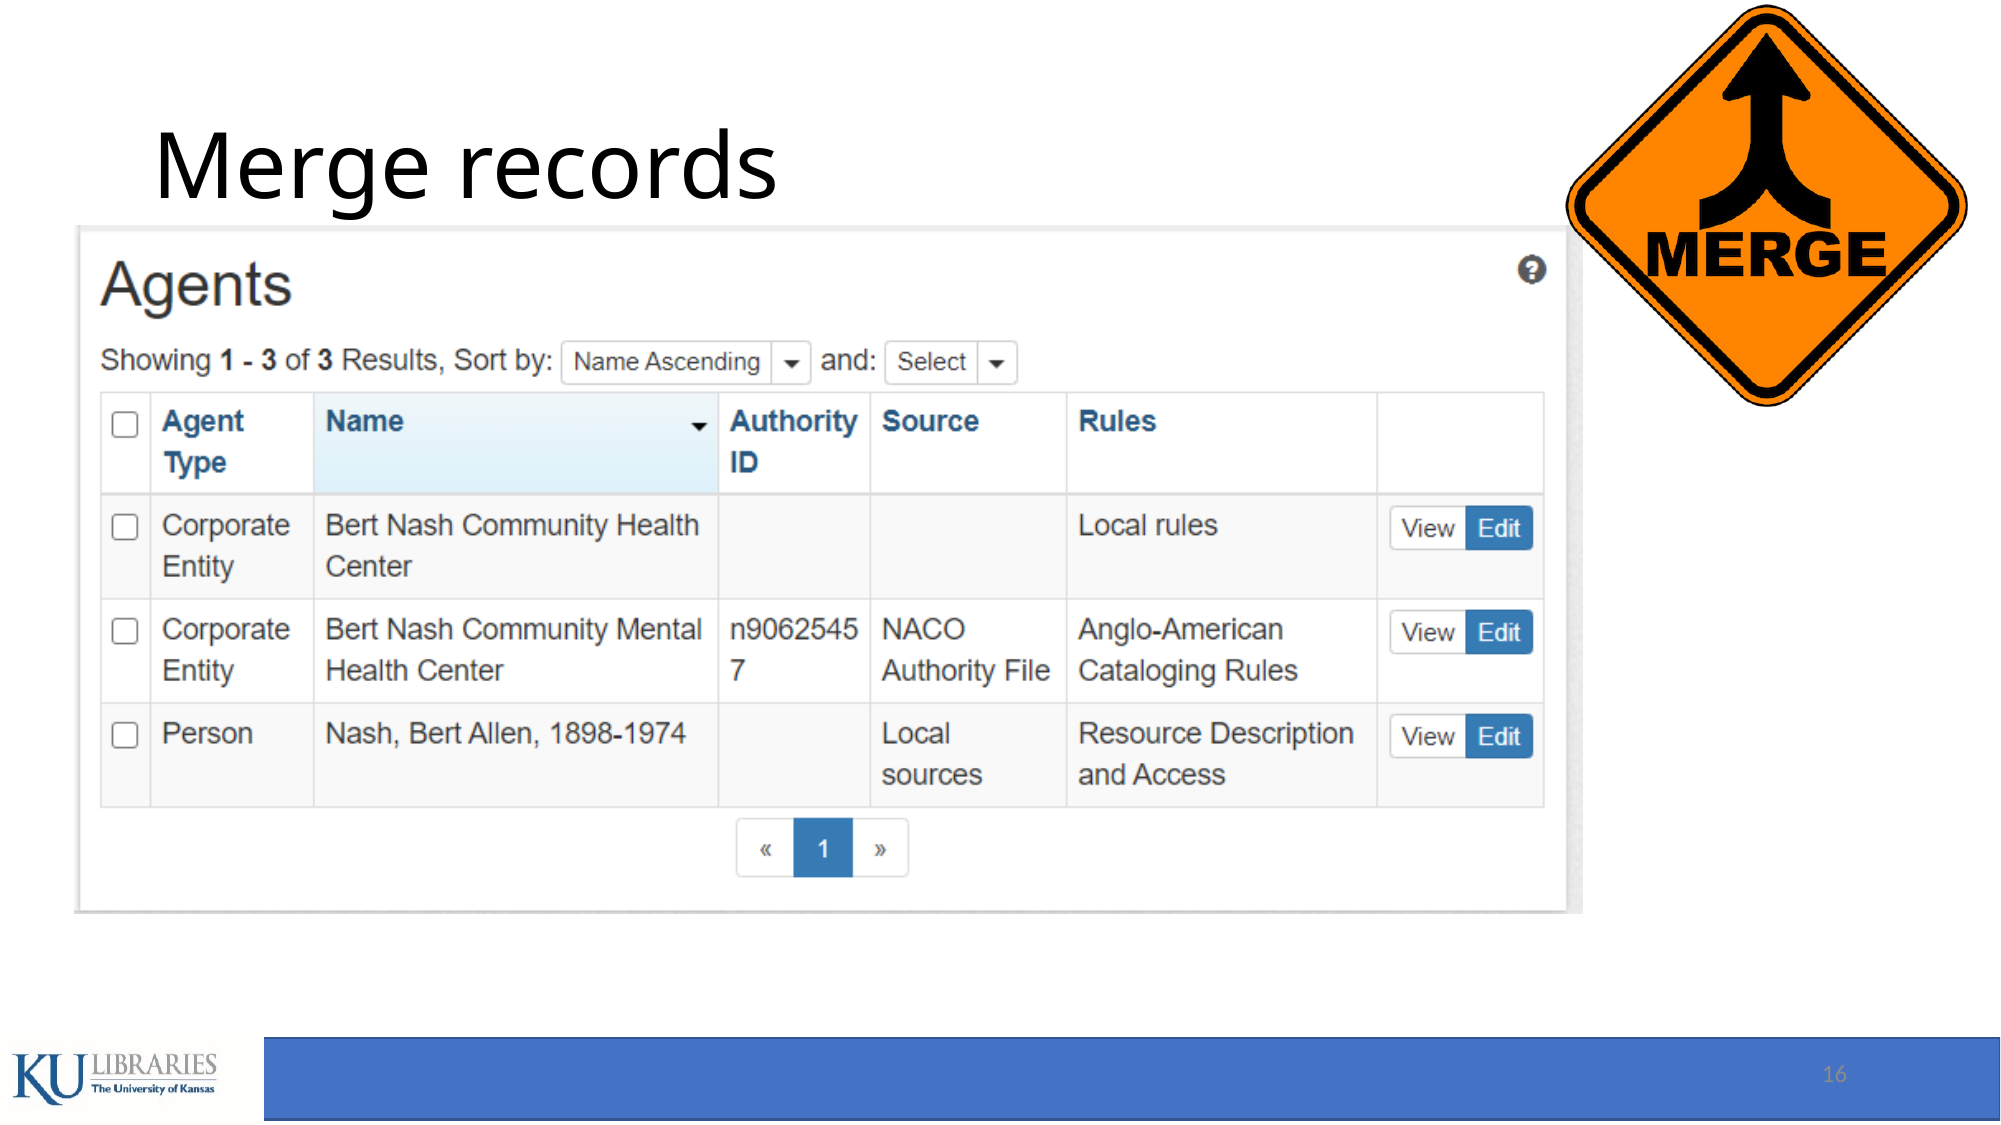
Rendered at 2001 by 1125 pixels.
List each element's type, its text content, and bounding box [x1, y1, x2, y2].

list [74, 225, 1583, 914]
title Merge records [137, 59, 1565, 225]
picture [1565, 4, 1968, 407]
slide_number 16 [1412, 1042, 1863, 1103]
picture [0, 1029, 264, 1125]
